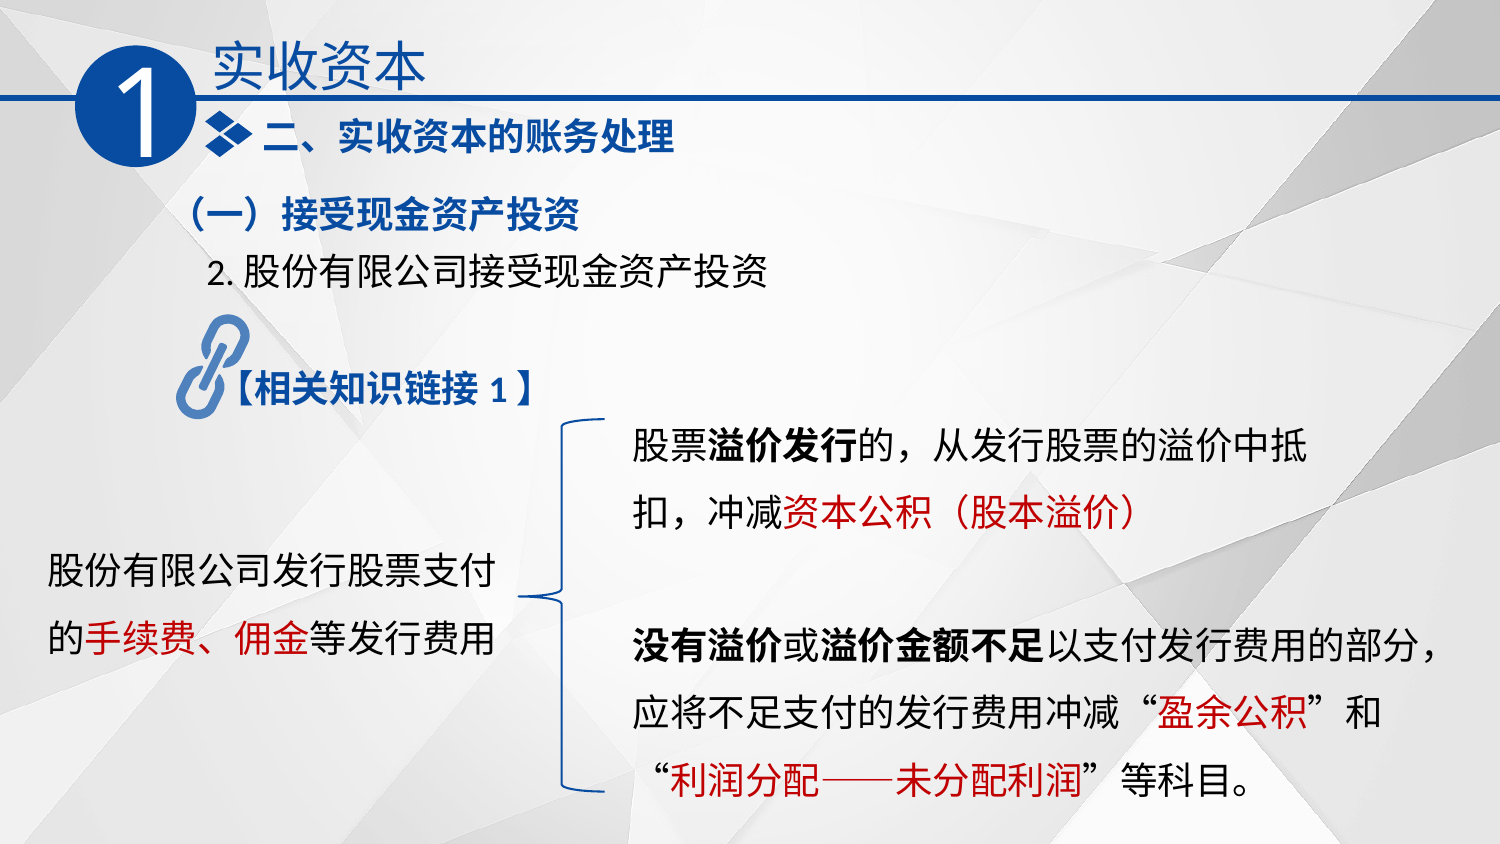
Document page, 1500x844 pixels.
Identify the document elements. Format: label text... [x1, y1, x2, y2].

text_box [517, 418, 605, 793]
text_box [75, 74, 84, 97]
text_box [223, 122, 250, 145]
text_box [205, 110, 235, 133]
text_box （一）接受现金资产投资 [156, 184, 594, 242]
text_box 股票溢价发行的，从发行股票的溢价中抵扣，冲减资本公积（股本溢价） [617, 391, 1348, 542]
text_box 2.股份有限公司接受现金资产投资 [194, 242, 782, 300]
text_box 二、实收资本的账务处理 [250, 107, 688, 164]
text_box [201, 314, 250, 357]
text_box [176, 365, 205, 420]
text_box 1 [84, 107, 203, 171]
text_box 1 [84, 45, 203, 97]
text_box [75, 107, 84, 138]
picture [0, 0, 1500, 95]
picture [0, 101, 1500, 844]
text_box 股份有限公司发行股票支付的手续费、佣金等发行费用 [32, 517, 536, 668]
text_box 实收资本 [198, 37, 510, 92]
text_box 【相关知识链接1】 [202, 357, 569, 418]
text_box [205, 135, 235, 158]
text_box 没有溢价或溢价金额不足以支付发行费用的部分，应将不足支付的发行费用冲减‌“盈余公积‌”和‌“利润分配——未分配利润‌”等科目。 [617, 591, 1436, 810]
